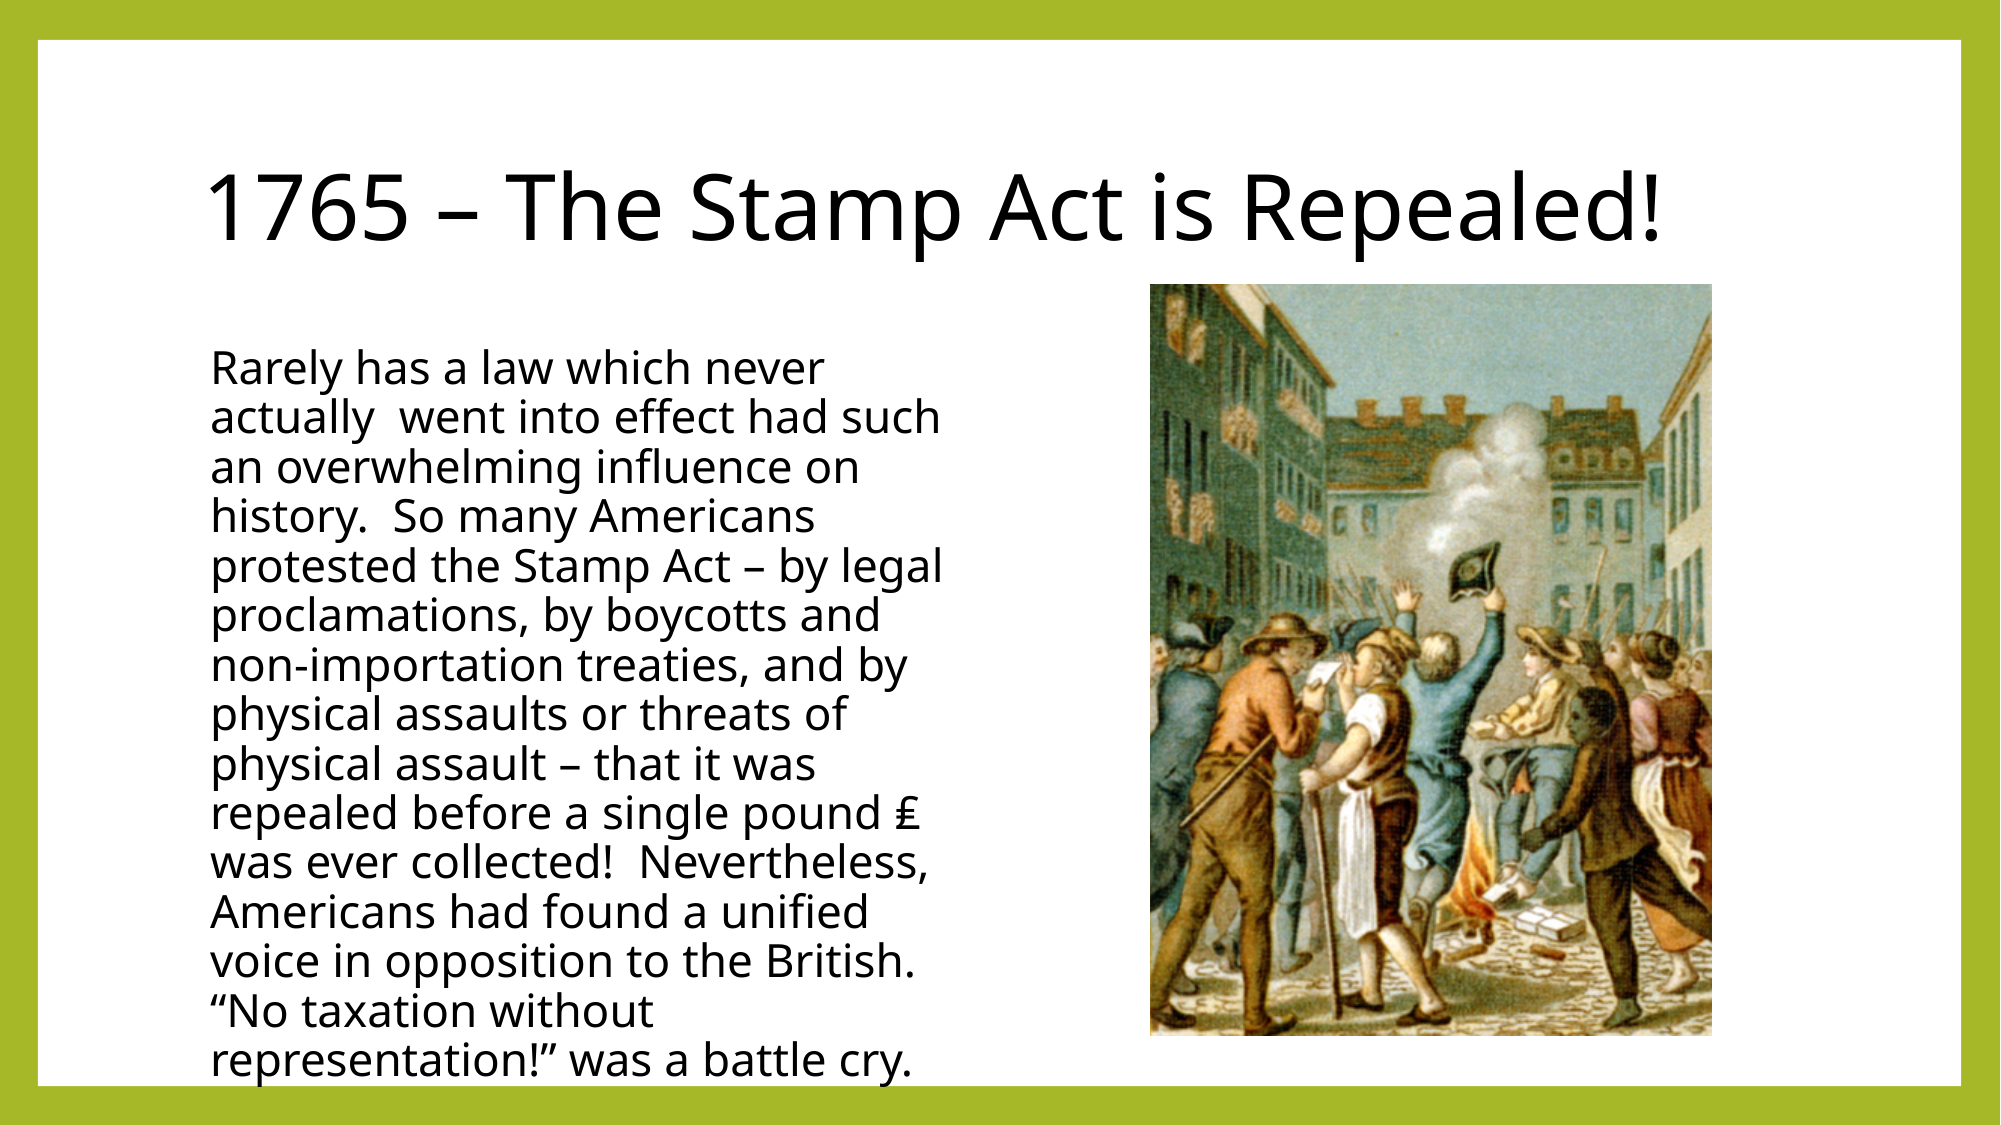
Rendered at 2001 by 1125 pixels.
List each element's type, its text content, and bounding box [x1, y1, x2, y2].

list Rarely has a law which never actually went into effect had such an overwhelming influence on history. So many Americans protested the Stamp Act – by legal proclamations, by boycotts and non-importation treaties, and by physical assaults or threats of physical assault – that it was repealed before a single pound ₤ was ever collected! Nevertheless, Americans had found a unified voice in opposition to the British. “No taxation without representation!” was a battle cry. [187, 337, 968, 998]
title 1765 – The Stamp Act is Repealed! [187, 99, 1808, 323]
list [1150, 284, 1712, 1037]
